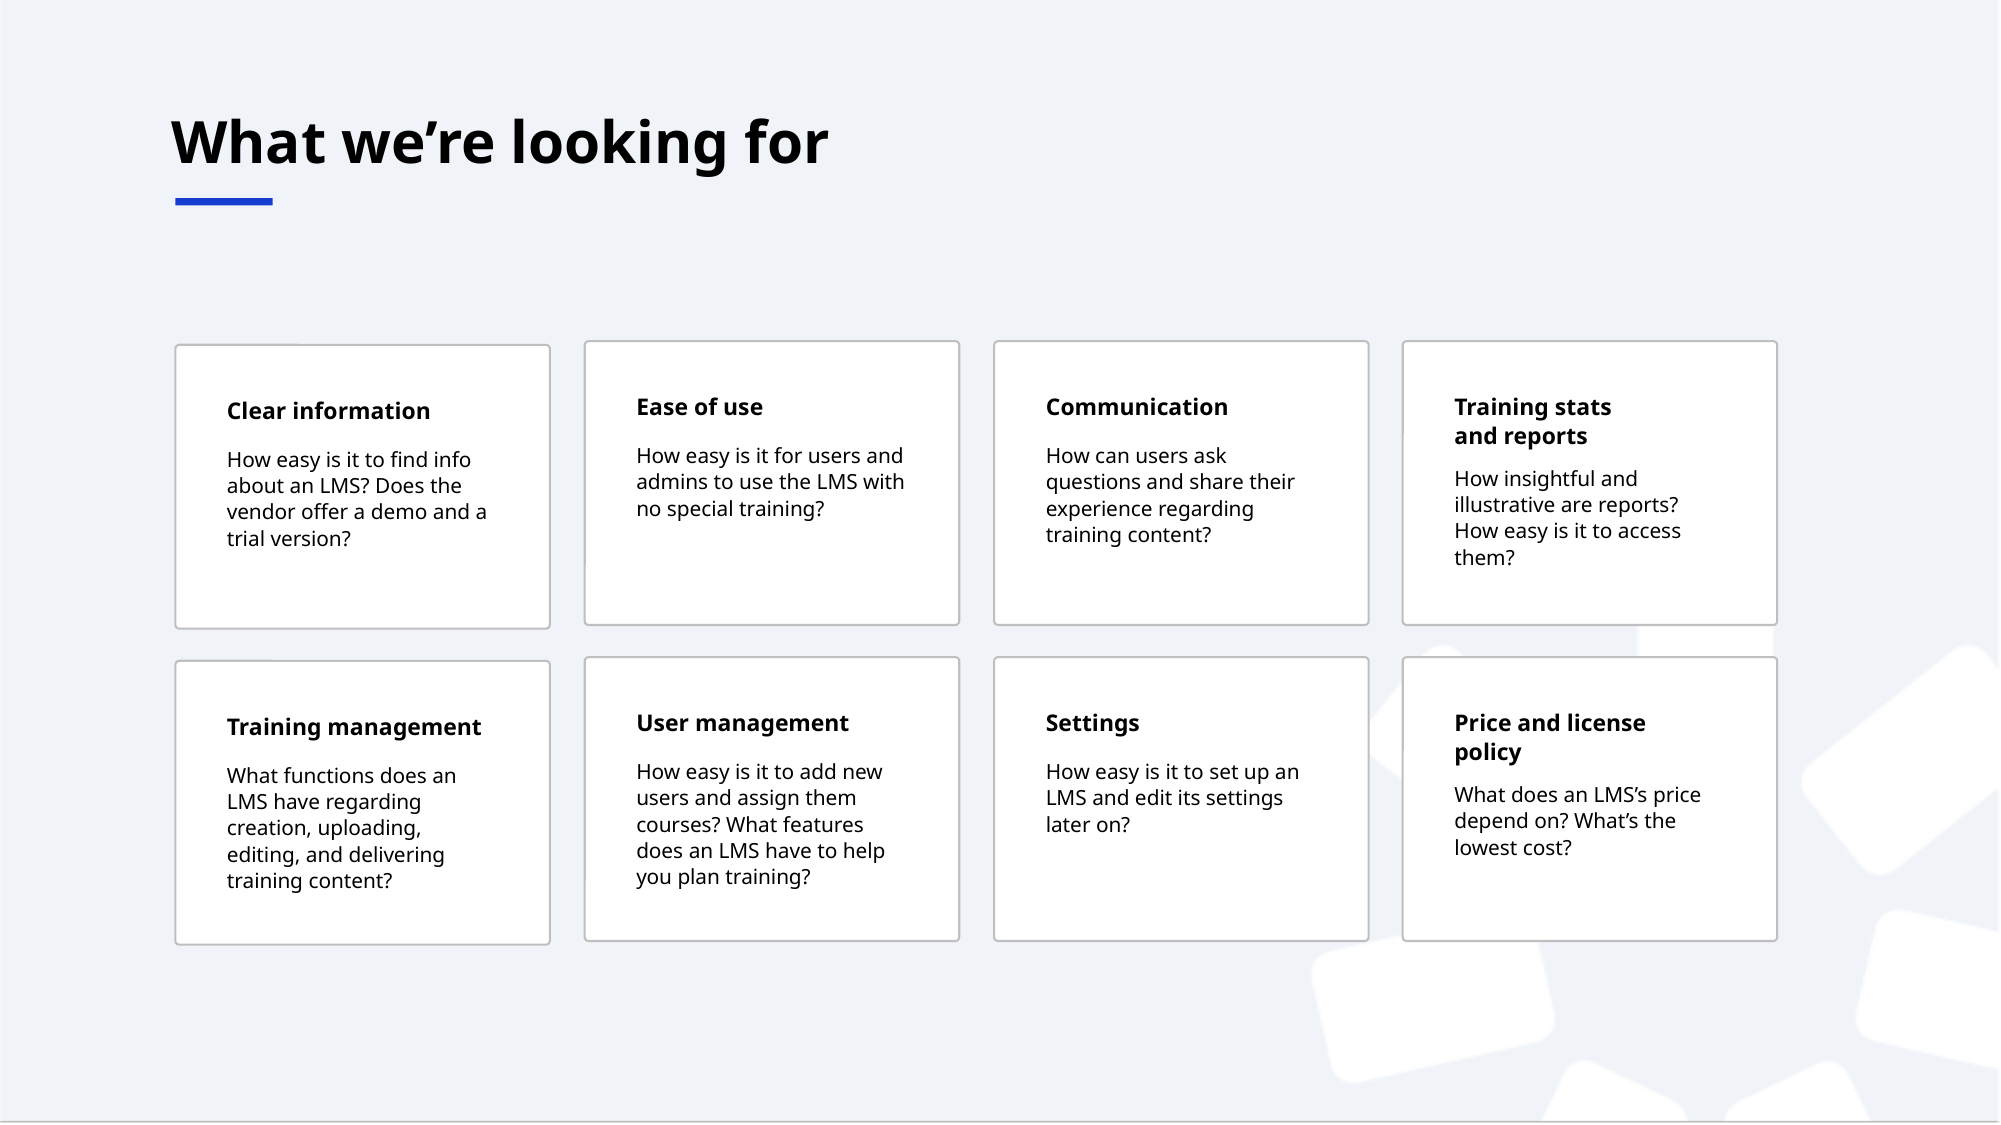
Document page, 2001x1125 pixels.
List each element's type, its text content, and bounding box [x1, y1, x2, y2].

text_box Ease of use [621, 383, 994, 428]
text_box [584, 341, 960, 625]
text_box What does an LMS’s price depend on? What’s the lowest cost? [1439, 773, 1739, 867]
text_box How easy is it to set up an LMS and edit its settings later on? [1030, 750, 1330, 844]
text_box [584, 657, 960, 941]
text_box [994, 341, 1369, 625]
text_box User management [621, 699, 994, 744]
text_box Price and license policy [1439, 699, 1673, 773]
picture [0, 0, 2001, 1125]
text_box [994, 657, 1369, 941]
text_box [175, 198, 273, 206]
title What we’re looking for [156, 72, 1869, 217]
text_box Communication [1030, 383, 1402, 428]
text_box [175, 660, 550, 945]
text_box How insightful and illustrative are reports? How easy is it to access them? [1439, 457, 1739, 577]
text_box [1402, 341, 1778, 625]
text_box Training management [211, 703, 584, 748]
text_box [1402, 657, 1778, 941]
text_box How can users ask questions and share their experience regarding training content? [1030, 434, 1330, 554]
text_box How easy is it for users and admins to use the LMS with no special training? [621, 434, 921, 528]
text_box Clear information [211, 387, 584, 432]
text_box Settings [1030, 699, 1402, 744]
text_box How easy is it to add new users and assign them courses? What features does an LMS have to help you plan training? [621, 750, 921, 897]
text_box Training stats and reports [1439, 383, 1673, 457]
text_box [175, 344, 550, 629]
text_box How easy is it to find info about an LMS? Does the vendor offer a demo and a trial version? [211, 437, 512, 558]
text_box What functions does an LMS have regarding creation, uploading, editing, and delivering training content? [211, 753, 512, 900]
